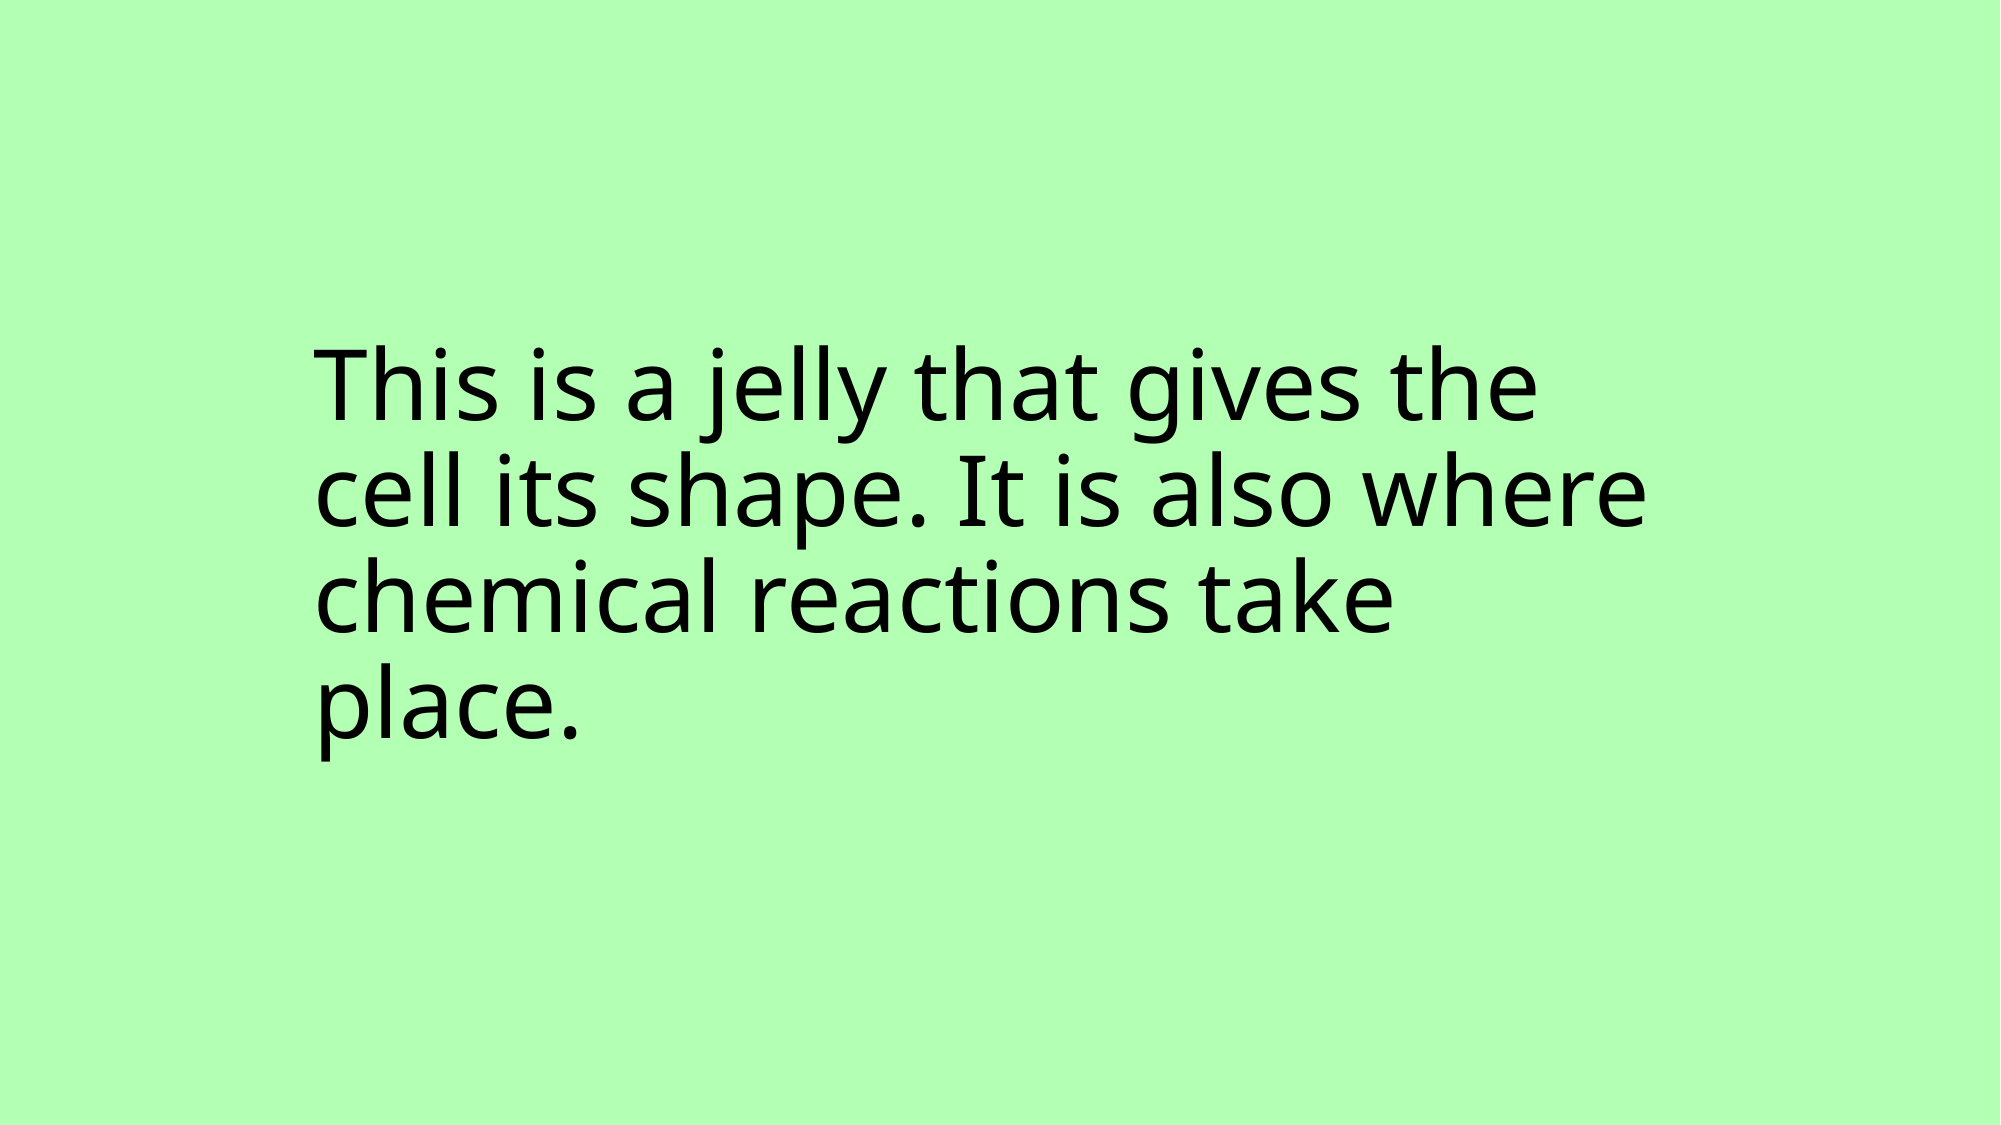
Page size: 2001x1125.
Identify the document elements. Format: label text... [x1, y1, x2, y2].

title This is a jelly that gives the cell its shape. It is also where chemical reactions take place. [298, 327, 1702, 833]
